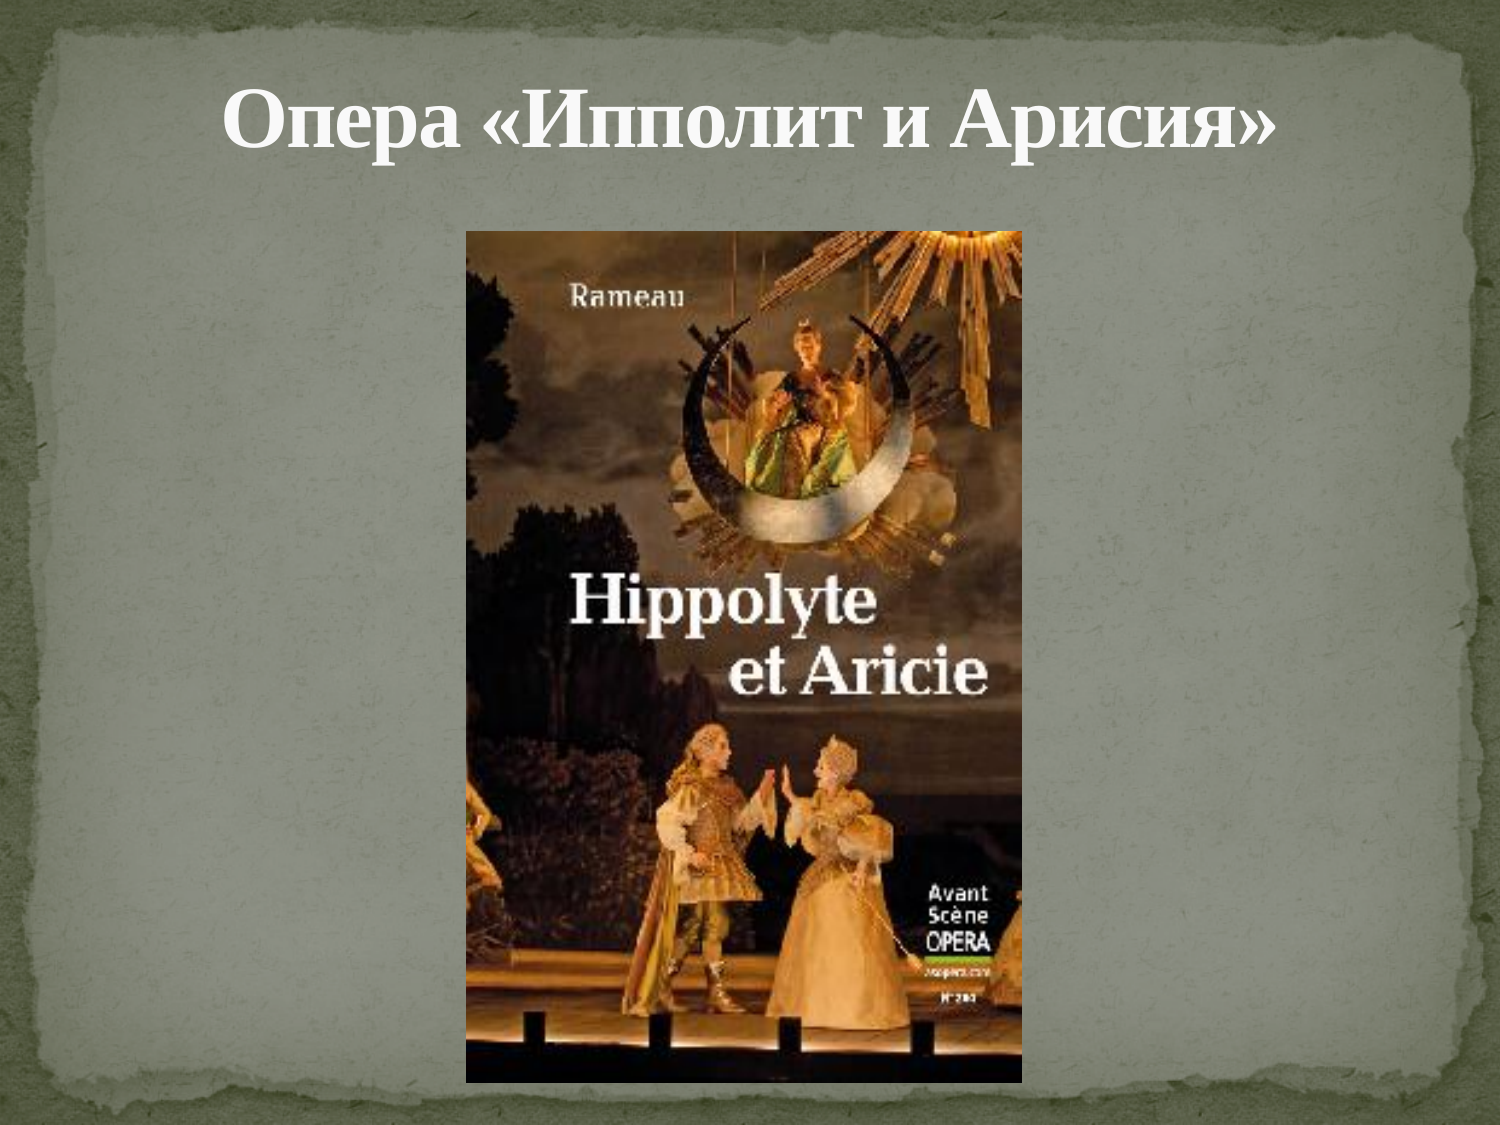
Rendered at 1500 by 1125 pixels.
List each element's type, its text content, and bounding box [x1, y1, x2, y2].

title Опера «Ипполит и Арисия» [74, 24, 1425, 173]
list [469, 234, 1020, 1081]
